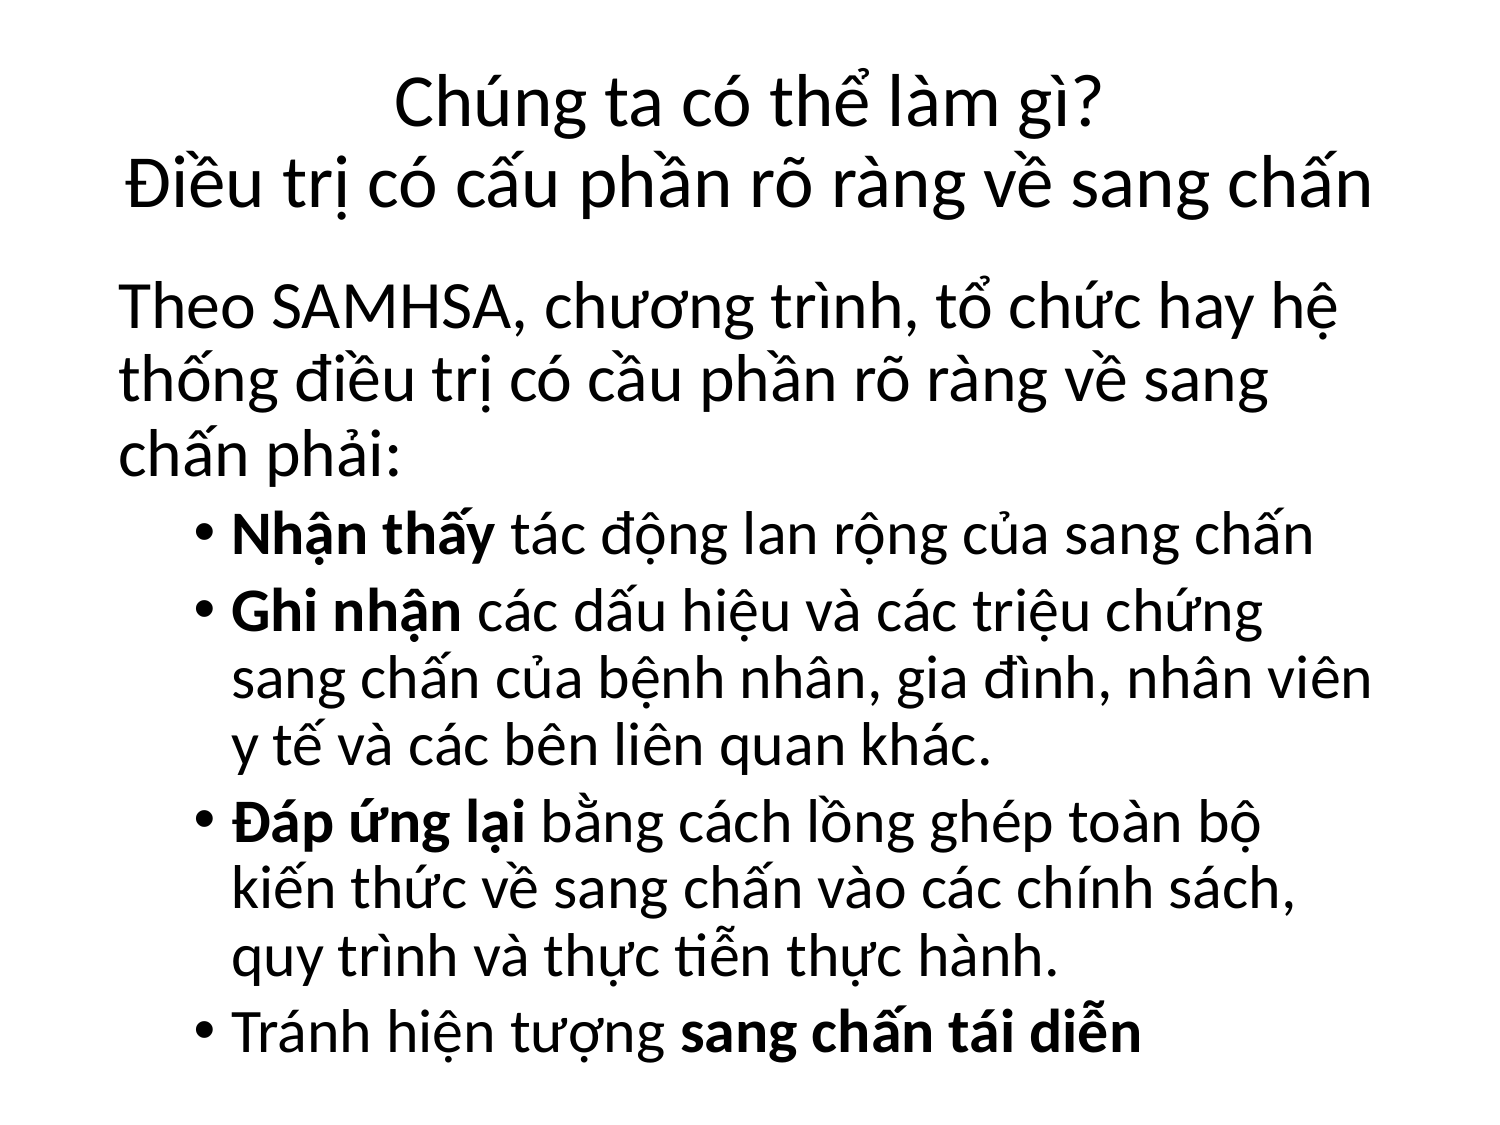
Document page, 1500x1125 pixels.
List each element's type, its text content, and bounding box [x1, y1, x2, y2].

list Theo SAMHSA, chương trình, tổ chức hay hệ thống điều trị có cầu phần rõ ràng về sang chấn phải: Nhận thấy tác động lan rộng của sang chấn Ghi nhận các dấu hiệu và các triệu chứng sang chấn của bệnh nhân, gia đình, nhân viên y tế và các bên liên quan khác. Đáp ứng lại bằng cách lồng ghép toàn bộ kiến thức về sang chấn vào các chính sách, quy trình và thực tiễn thực hành. Tránh hiện tượng sang chấn tái diễn [103, 262, 1397, 1088]
title Chúng ta có thể làm gì? Điều trị có cấu phần rõ ràng về sang chấn [103, 59, 1397, 225]
